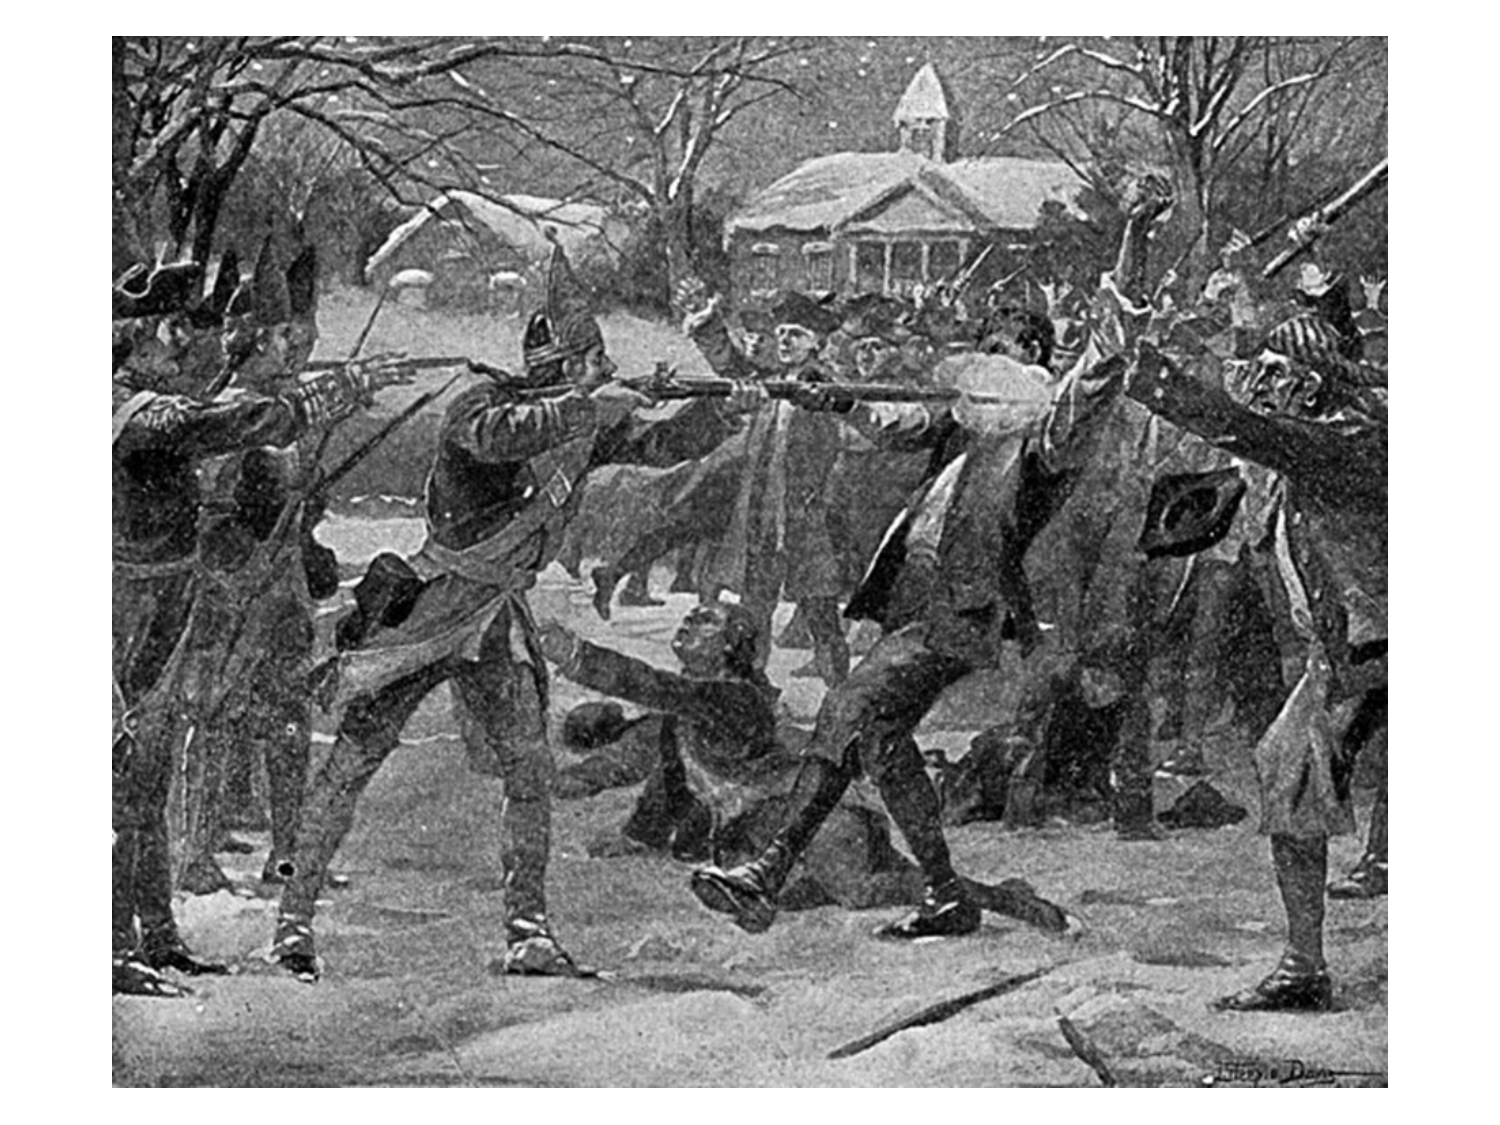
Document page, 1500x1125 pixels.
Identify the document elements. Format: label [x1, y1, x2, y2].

picture [112, 36, 1388, 1089]
